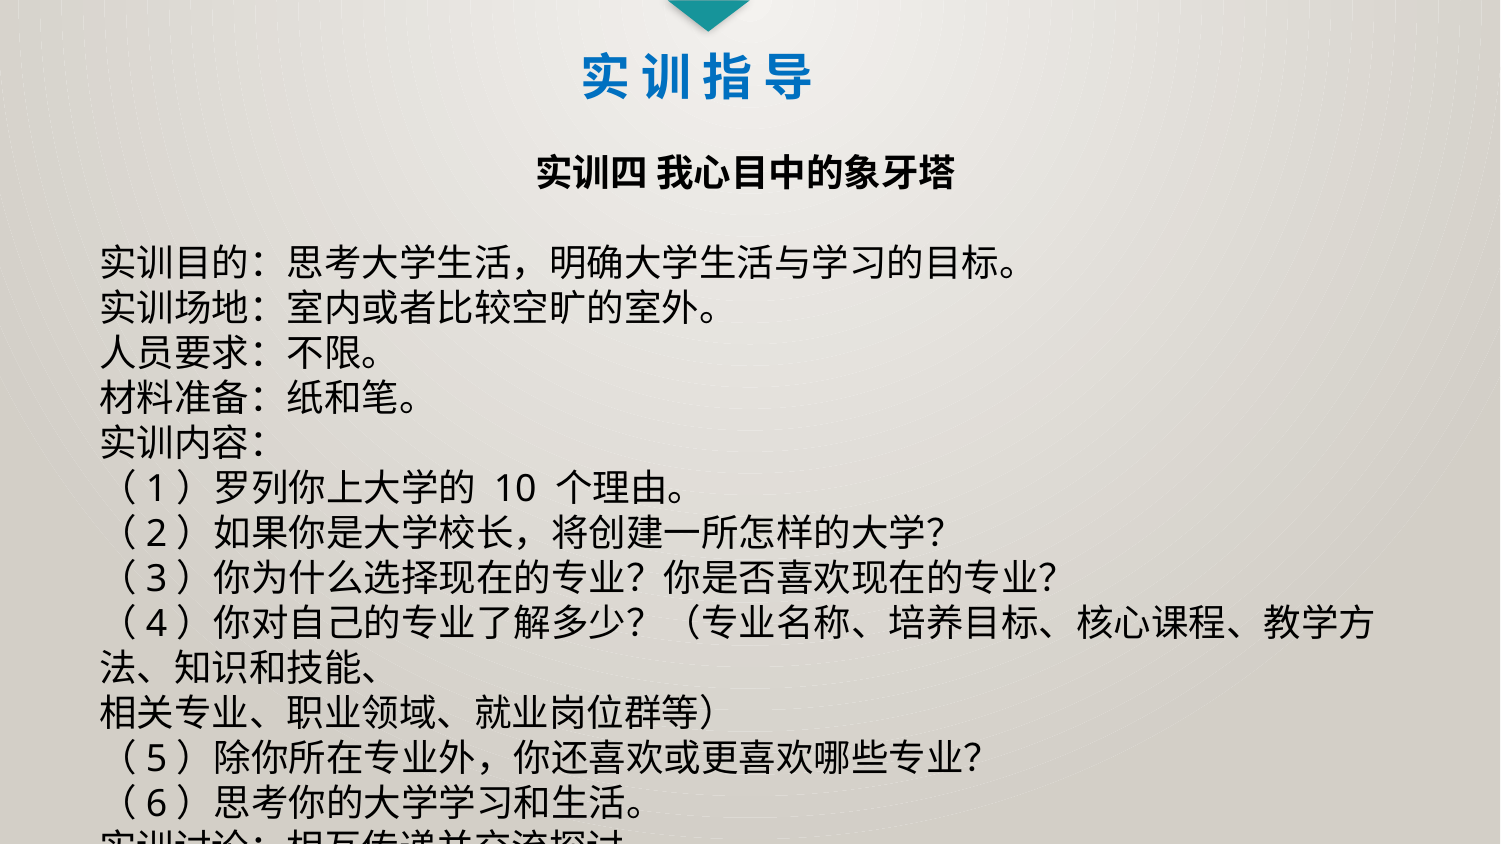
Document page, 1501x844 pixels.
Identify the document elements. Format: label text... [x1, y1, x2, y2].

text_box 实 训 指 导 [565, 37, 852, 113]
text_box [665, 0, 752, 33]
text_box 实训四 我心目中的象牙塔 实训目的：思考大学生活，明确大学生活与学习的目标。 实训场地：室内或者比较空旷的室外。 人员要求：不限。 材料准备：纸和笔。 实训内容： （1）罗列你上大学的 10 个理由。 （2）如果你是大学校长，将创建一所怎样的大学？ （3）你为什么选择现在的专业？你是否喜欢现在的专业？ （4）你对自己的专业了解多少？（专业名称、培养目标、核心课程、教学方法、知识和技能、 相关专业、职业领域、就业岗位群等） （5）除你所在专业外，你还喜欢或更喜欢哪些专业？ （6）思考你的大学学习和生活。 实训讨论：相互传递并交流探讨。 39 [84, 141, 1408, 844]
